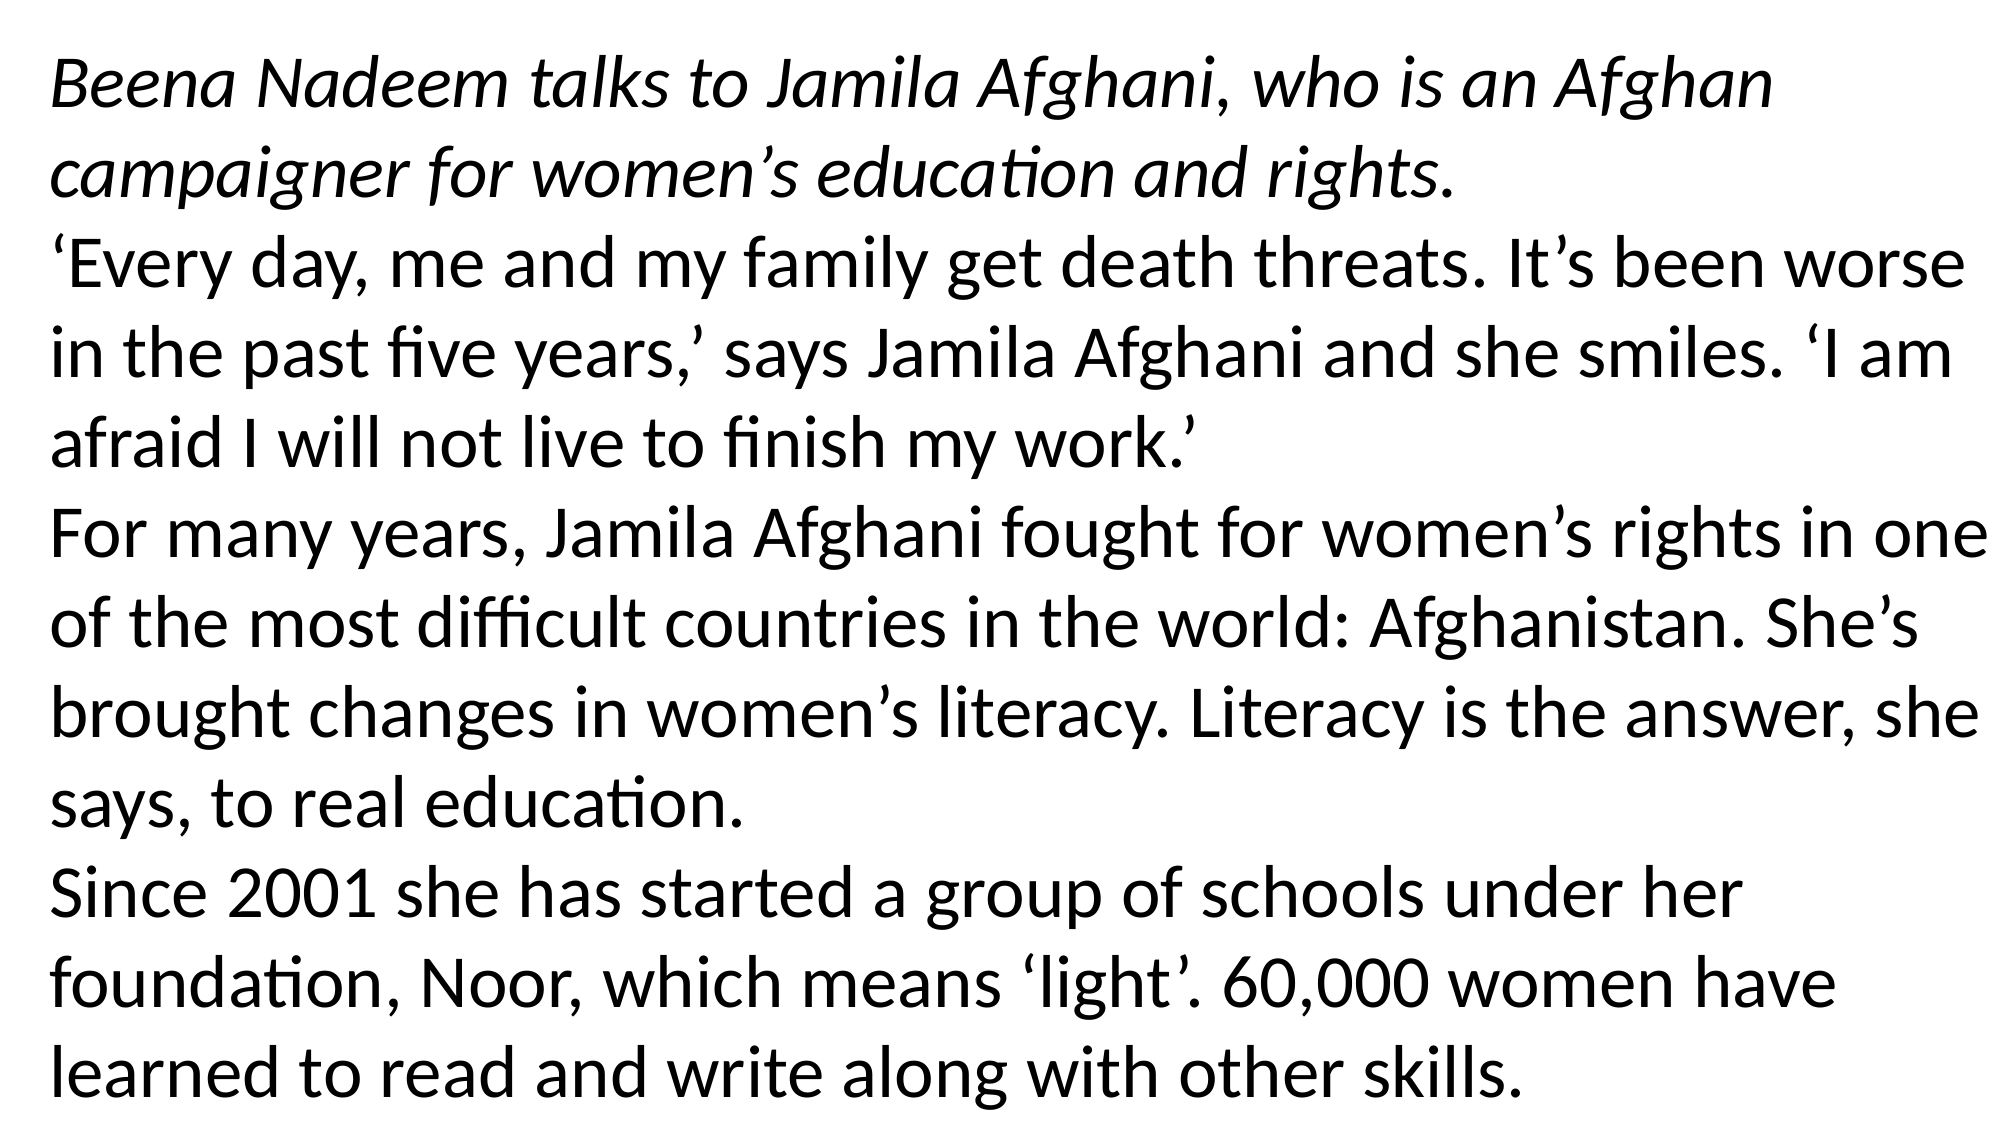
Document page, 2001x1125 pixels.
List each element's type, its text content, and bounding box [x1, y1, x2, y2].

text_box Beena Nadeem talks to Jamila Afghani, who is an Afghan campaigner for women’s education and rights. ‘Every day, me and my family get death threats. It’s been worse in the past five years,’ says Jamila Afghani and she smiles. ‘I am afraid I will not live to finish my work.’ For many years, Jamila Afghani fought for women’s rights in one of the most difficult countries in the world: Afghanistan. She’s brought changes in women’s literacy. Literacy is the answer, she says, to real education. Since 2001 she has started a group of schools under her foundation, Noor, which means ‘light’. 60,000 women have learned to read and write along with other skills. [34, 24, 2000, 1120]
